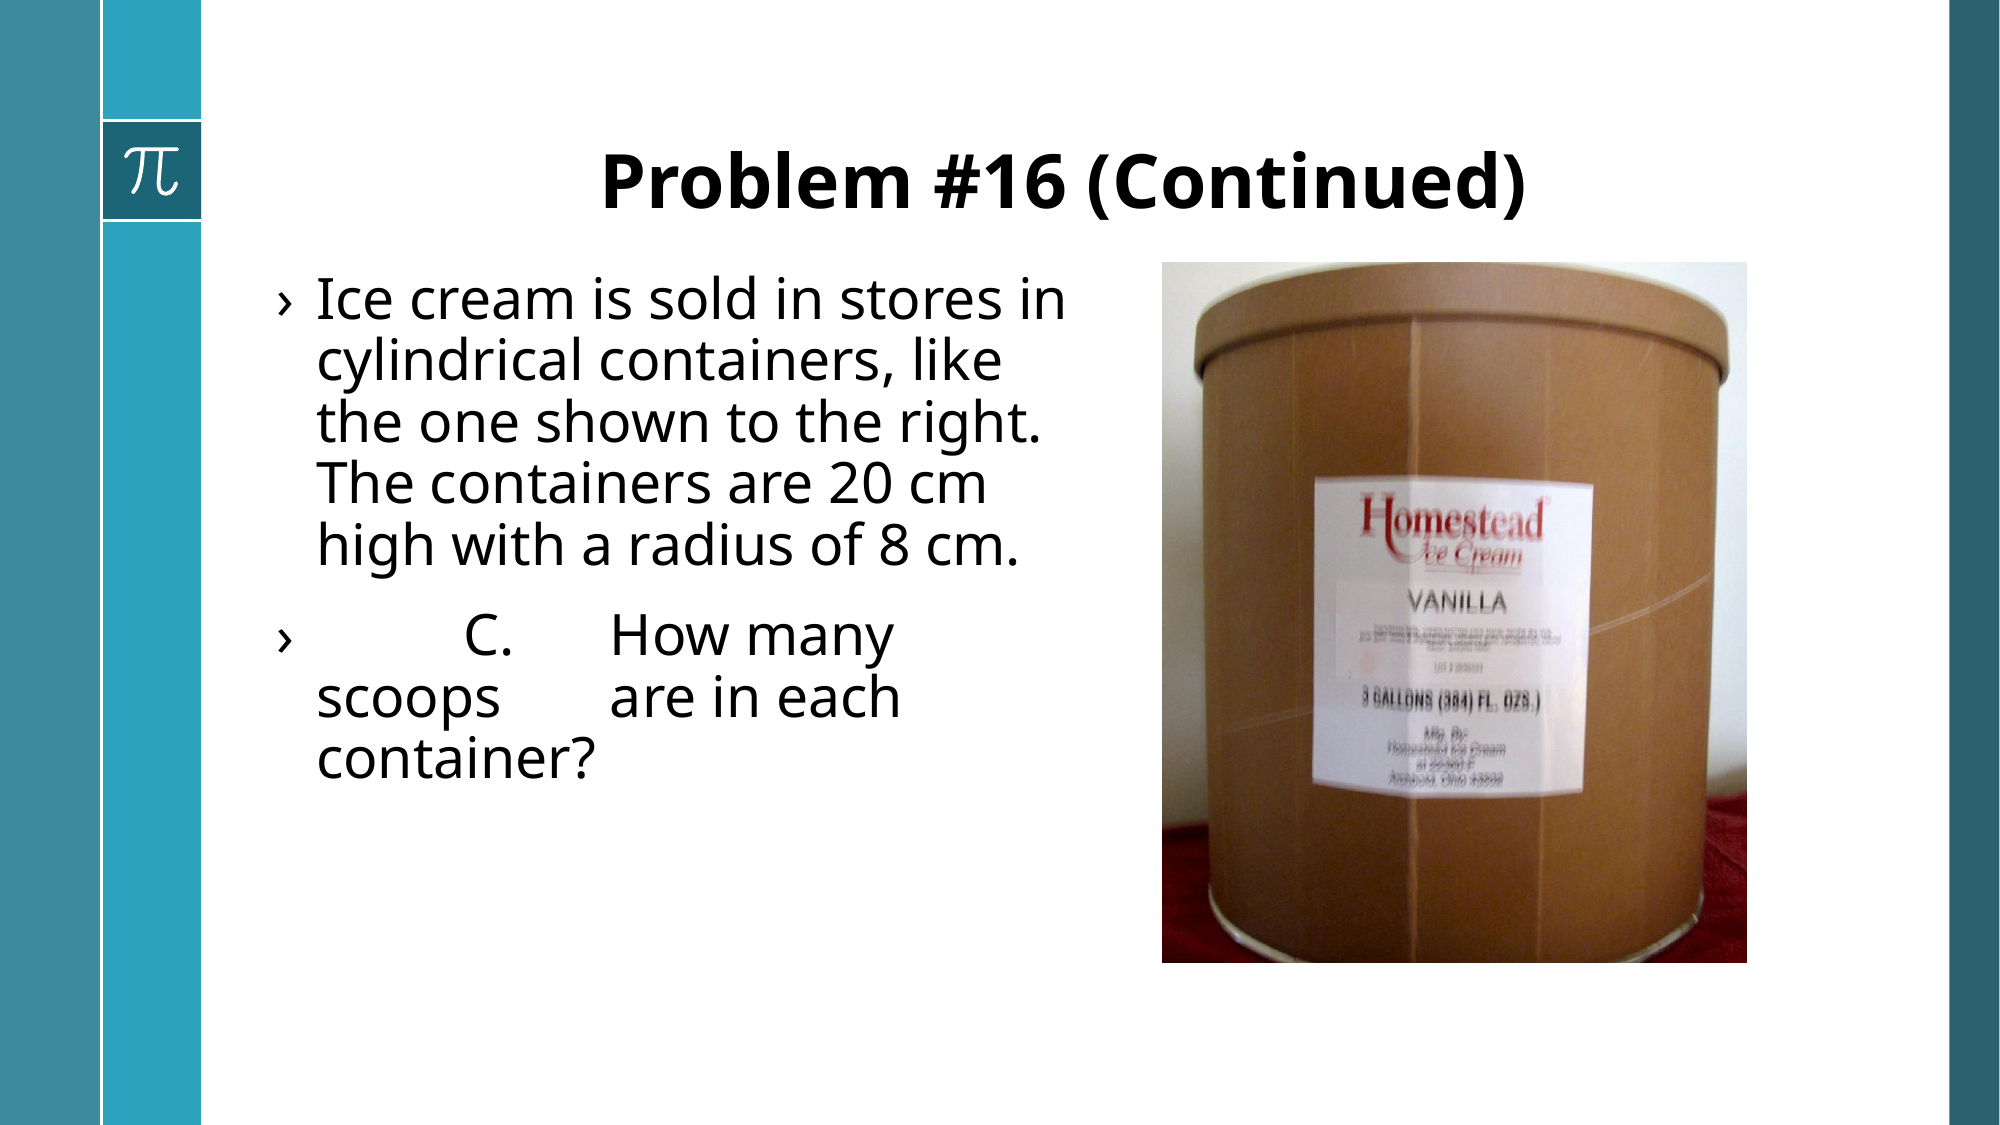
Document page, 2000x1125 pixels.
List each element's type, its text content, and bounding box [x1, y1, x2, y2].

list Ice cream is sold in stores in cylindrical containers, like the one shown to the right. The containers are 20 cm high with a radius of 8 cm. C. How many scoops are in each container? [261, 262, 1100, 1013]
title Problem #16 (Continued) [261, 29, 1867, 233]
picture [1162, 262, 1747, 963]
